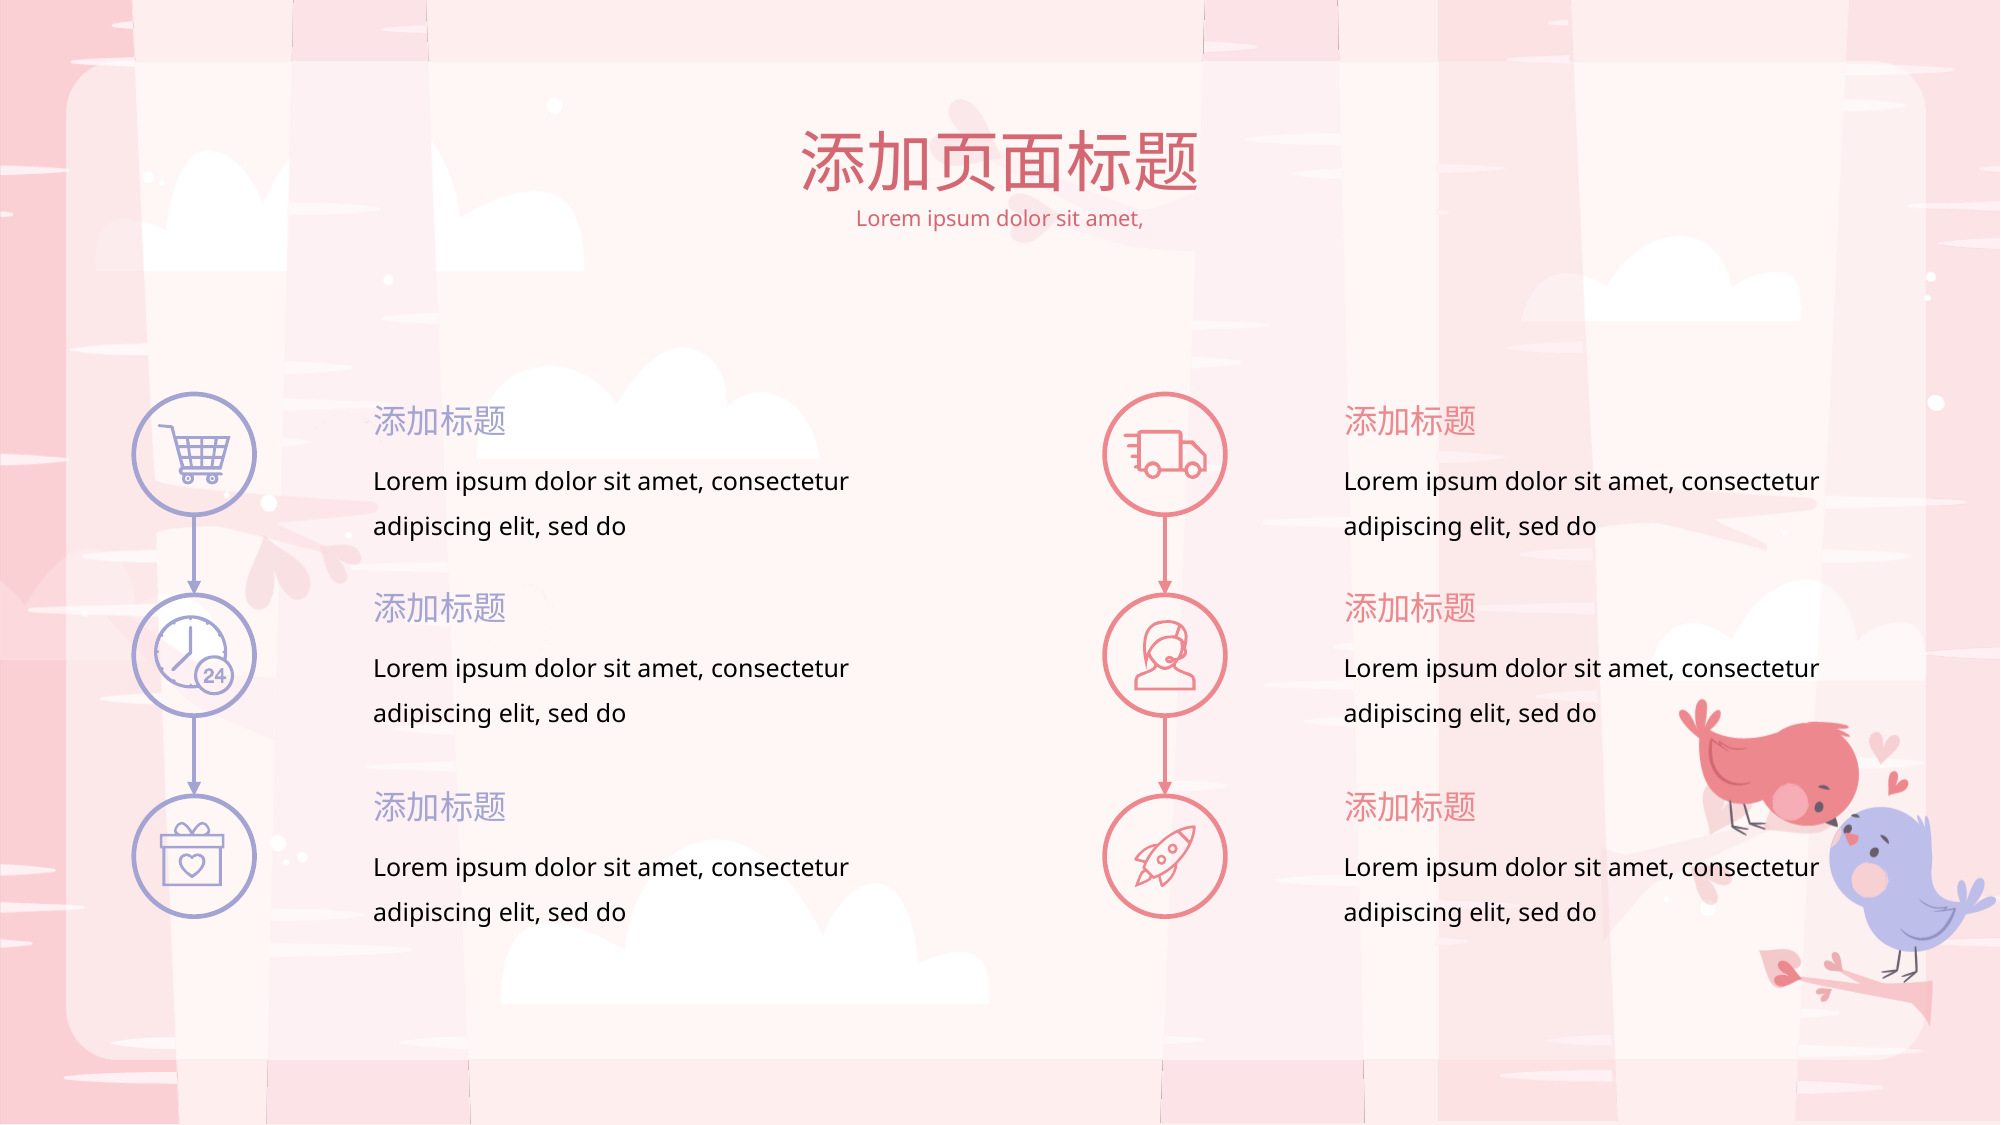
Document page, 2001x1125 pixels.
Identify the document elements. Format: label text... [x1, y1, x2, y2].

text_box 添加标题 [1344, 586, 1478, 627]
text_box Lorem ipsum dolor sit amet, consectetur adipiscing elit, sed do [373, 637, 883, 728]
picture [0, 0, 2000, 1125]
text_box 添加页面标题 [754, 112, 1246, 196]
text_box [1103, 593, 1227, 717]
text_box Lorem ipsum dolor sit amet, consectetur adipiscing elit, sed do [373, 450, 883, 541]
text_box [132, 794, 256, 918]
text_box 添加标题 [1344, 785, 1478, 826]
text_box [132, 392, 256, 516]
text_box 添加标题 [373, 400, 507, 441]
text_box Lorem ipsum dolor sit amet, [754, 196, 1246, 238]
text_box 添加标题 [373, 586, 507, 627]
text_box [1134, 620, 1196, 691]
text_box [159, 821, 225, 887]
text_box [1103, 392, 1227, 516]
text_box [1134, 825, 1196, 888]
text_box Lorem ipsum dolor sit amet, consectetur adipiscing elit, sed do [373, 836, 883, 927]
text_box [157, 424, 231, 485]
text_box 添加标题 [1344, 400, 1478, 441]
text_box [154, 615, 235, 696]
text_box Lorem ipsum dolor sit amet, consectetur adipiscing elit, sed do [1343, 637, 1854, 728]
text_box [1103, 794, 1227, 918]
text_box Lorem ipsum dolor sit amet, consectetur adipiscing elit, sed do [1343, 836, 1854, 927]
text_box [132, 593, 256, 717]
text_box Lorem ipsum dolor sit amet, consectetur adipiscing elit, sed do [1343, 450, 1854, 541]
text_box 添加标题 [373, 785, 507, 826]
